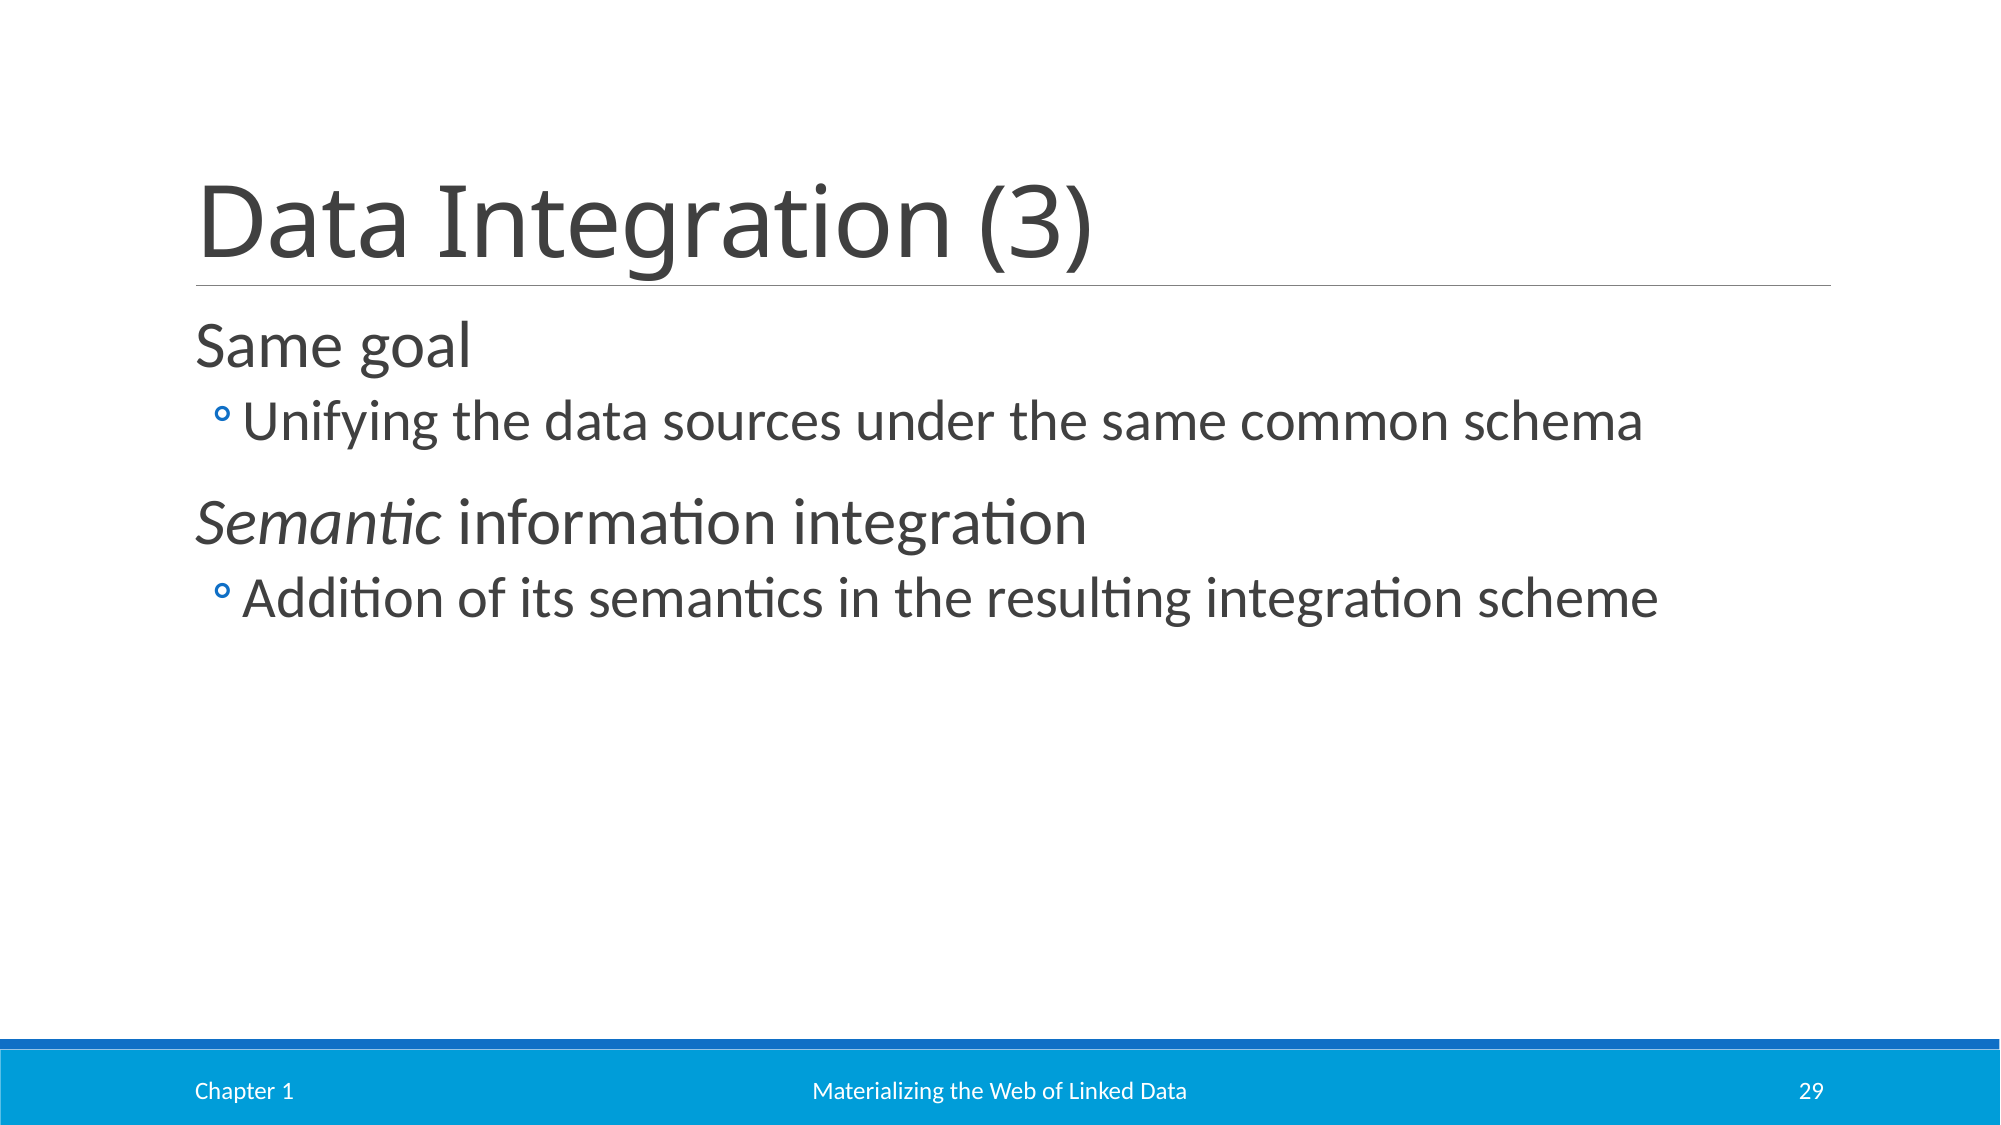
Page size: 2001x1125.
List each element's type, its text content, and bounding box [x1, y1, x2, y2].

title Data Integration (3) [180, 47, 1830, 285]
footer Materializing the Web of Linked Data [604, 1059, 1396, 1120]
slide_number 29 [1624, 1059, 1840, 1120]
list Same goal Unifying the data sources under the same common schema Semantic information integration Addition of its semantics in the resulting integration scheme [180, 302, 1878, 963]
slide_number Chapter 1 [180, 1059, 586, 1120]
